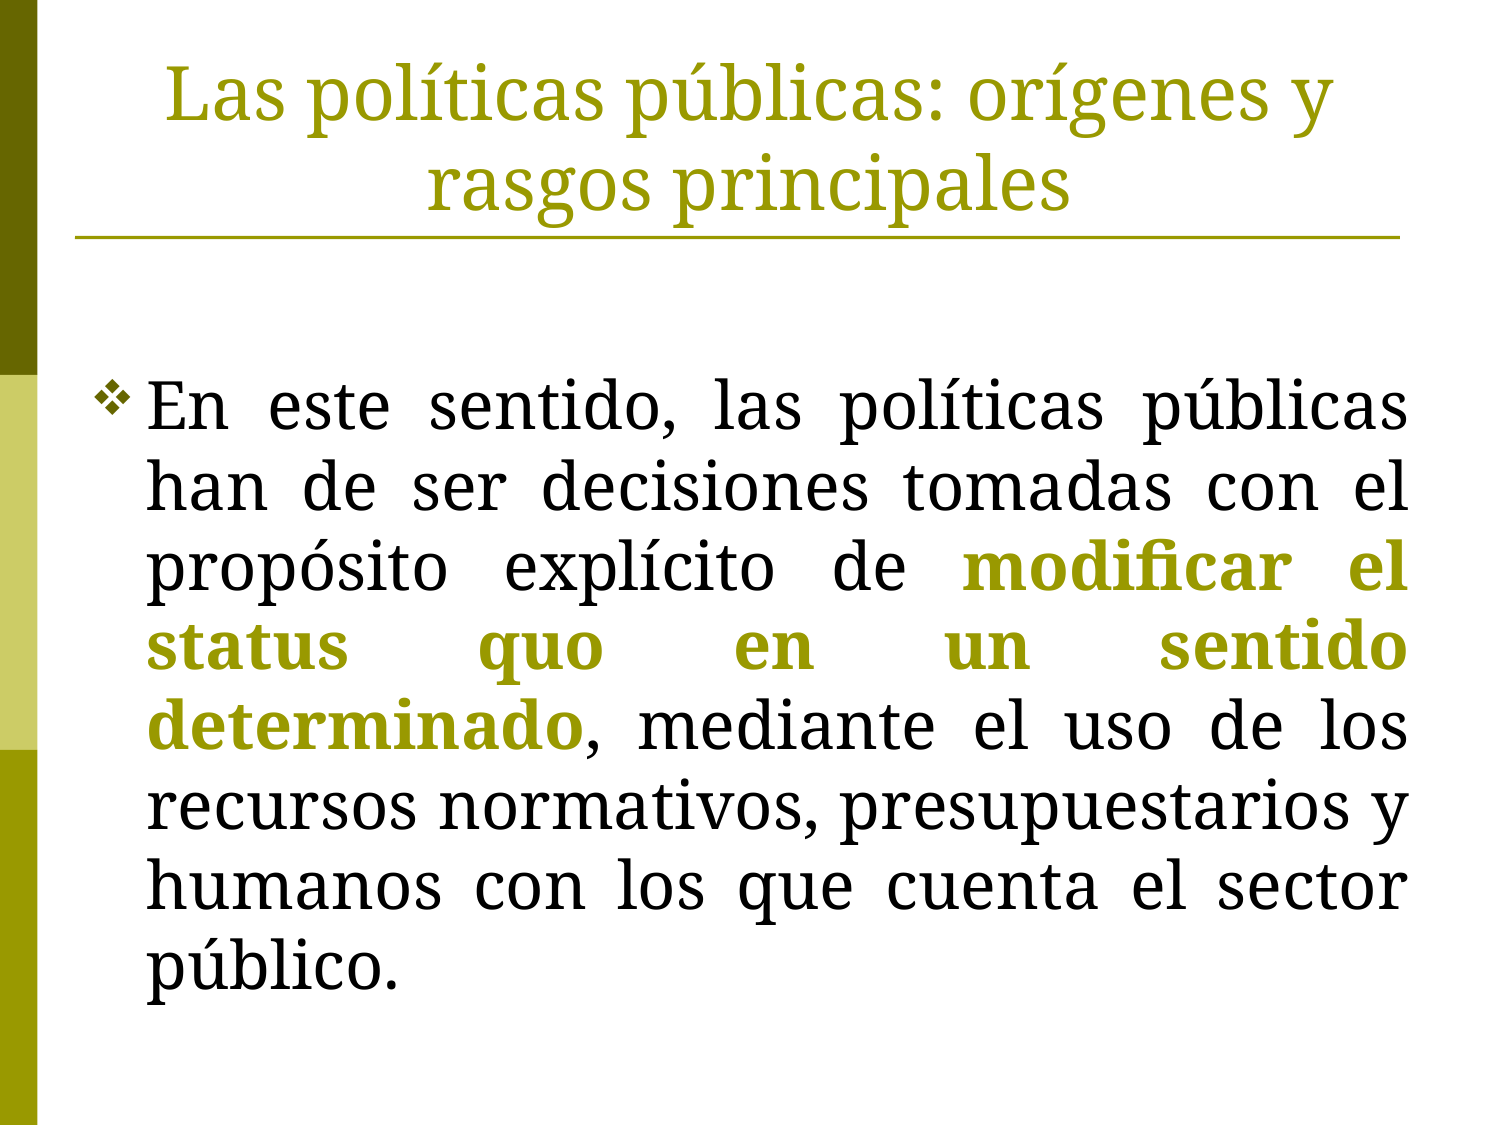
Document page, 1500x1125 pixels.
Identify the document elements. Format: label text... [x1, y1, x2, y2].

title Las políticas públicas: orígenes y rasgos principales [74, 45, 1426, 233]
list En este sentido, las políticas públicas han de ser decisiones tomadas con el propósito explícito de modificar el status quo en un sentido determinado, mediante el uso de los recursos normativos, presupuestarios y humanos con los que cuenta el sector público. [74, 262, 1426, 1006]
